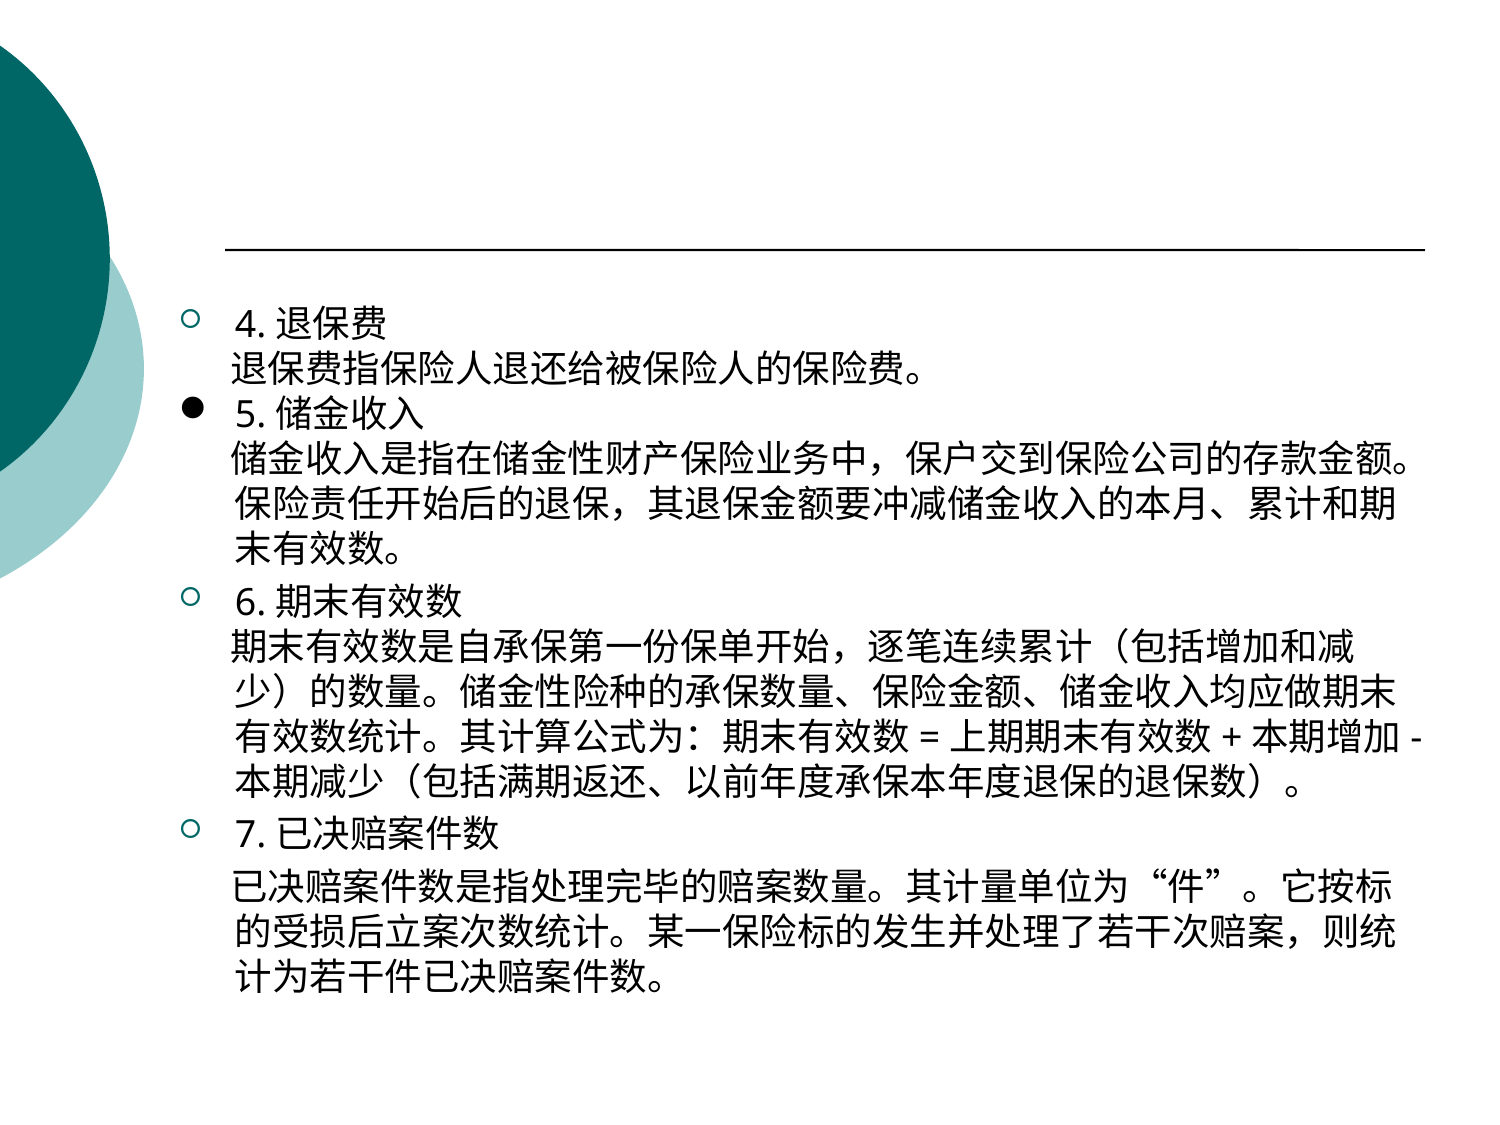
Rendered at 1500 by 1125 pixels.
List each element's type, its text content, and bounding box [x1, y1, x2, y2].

text_box 4.退保费 退保费指保险人退还给被保险人的保险费。 5.储金收入 储金收入是指在储金性财产保险业务中，保户交到保险公司的存款金额。保险责任开始后的退保，其退保金额要冲减储金收入的本月、累计和期末有效数。 6.期末有效数 期末有效数是自承保第一份保单开始，逐笔连续累计（包括增加和减少）的数量。储金性险种的承保数量、保险金额、储金收入均应做期末有效数统计。其计算公式为：期末有效数=上期期末有效数+本期增加-本期减少（包括满期返还、以前年度承保本年度退保的退保数）。 7.已决赔案件数 已决赔案件数是指处理完毕的赔案数量。其计量单位为“件”。它按标的受损后立案次数统计。某一保险标的发生并处理了若干次赔案，则统计为若干件已决赔案件数。 [163, 292, 1442, 1055]
